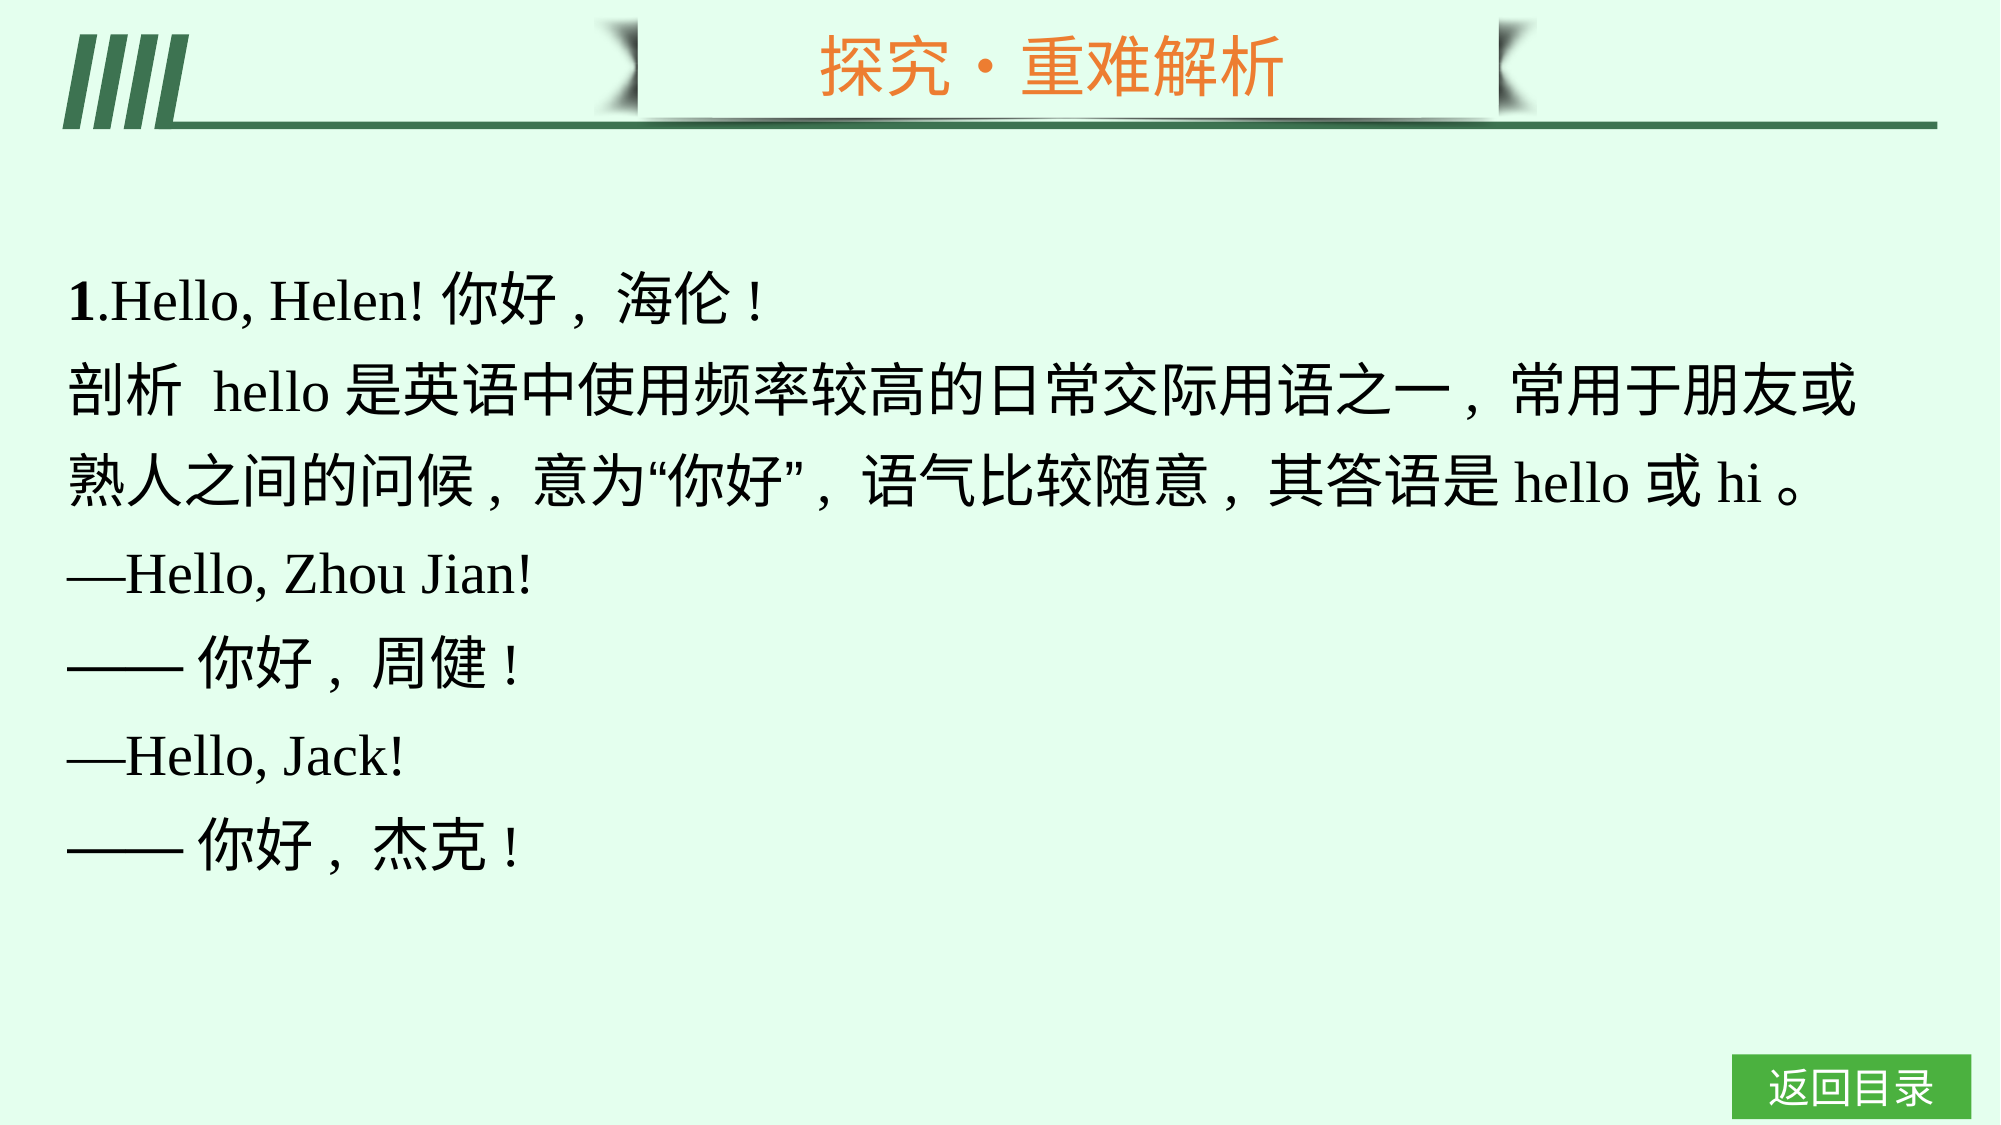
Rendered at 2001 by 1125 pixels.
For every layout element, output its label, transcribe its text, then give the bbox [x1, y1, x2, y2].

text_box 1.Hello, Helen!你好, 海伦! 剖析 hello是英语中使用频率较高的日常交际用语之一, 常用于朋友或熟人之间的问候, 意为“你好”, 语气比较随意, 其答语是hello或hi。 —Hello, Zhou Jian! ——你好, 周健! —Hello, Jack! ——你好, 杰克! [52, 233, 1928, 886]
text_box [62, 34, 1938, 130]
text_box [594, 16, 1537, 127]
